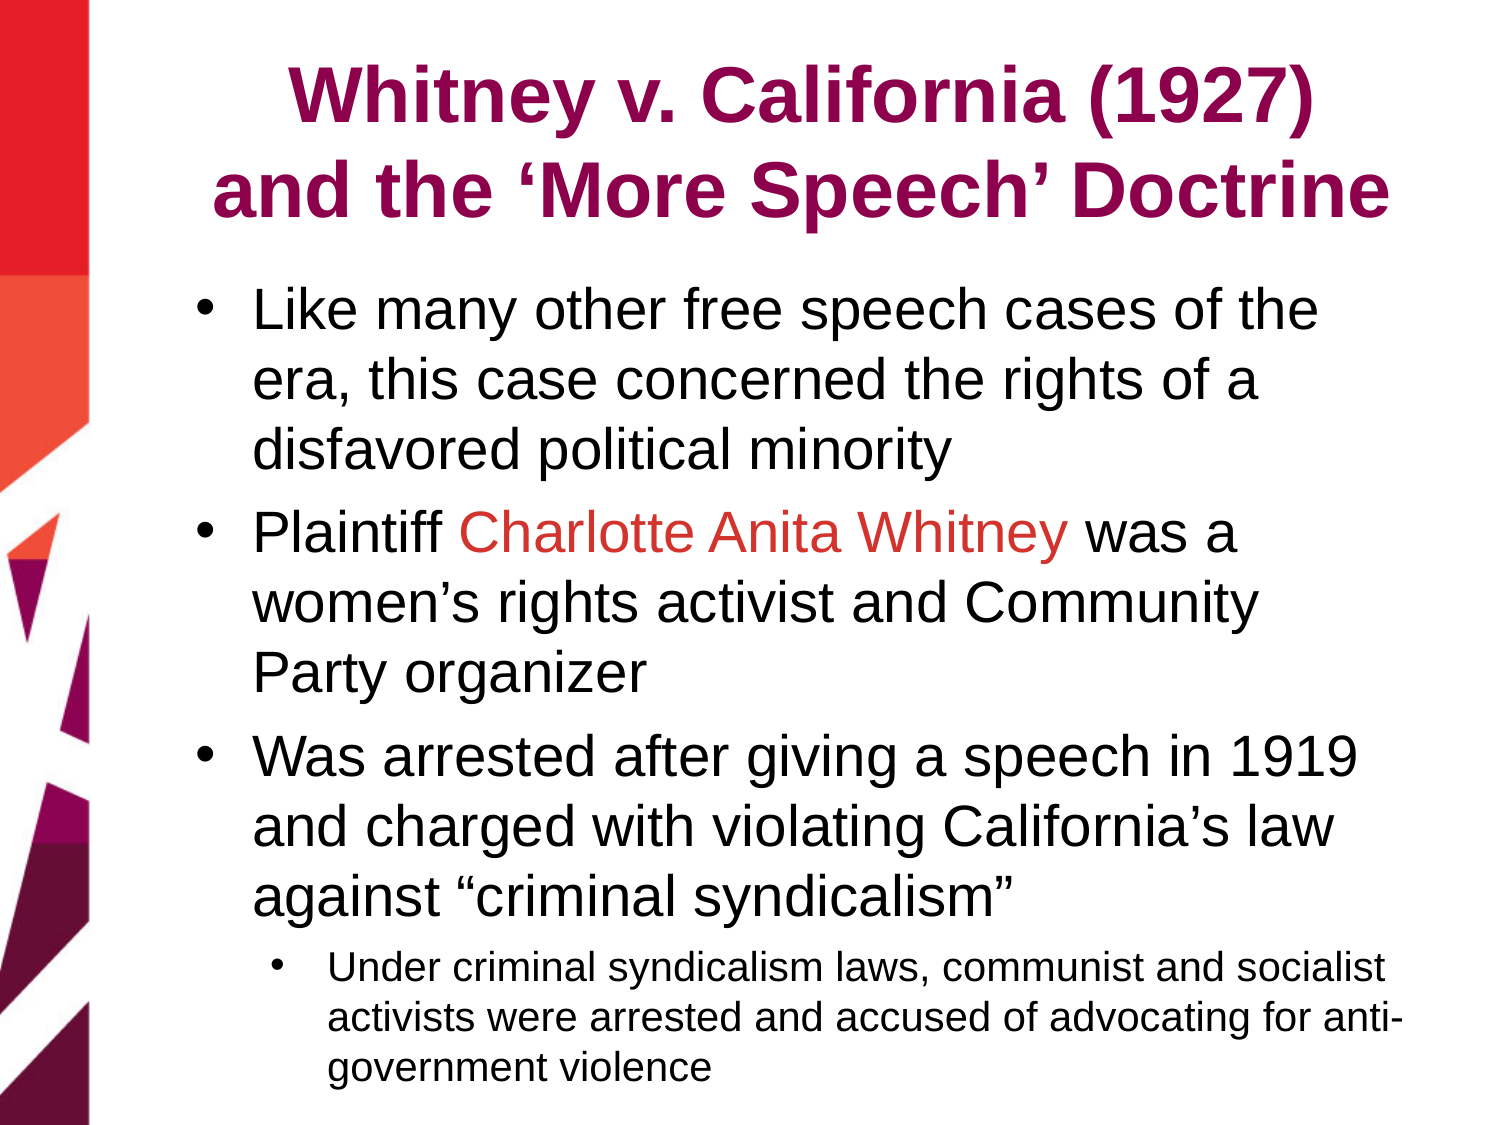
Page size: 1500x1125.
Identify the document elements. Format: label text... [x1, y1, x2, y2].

picture [0, 0, 91, 1125]
title Whitney v. California (1927) and the ‘More Speech’ Doctrine [180, 45, 1425, 233]
list Like many other free speech cases of the era, this case concerned the rights of a disfavored political minority Plaintiff Charlotte Anita Whitney was a women’s rights activist and Community Party organizer Was arrested after giving a speech in 1919 and charged with violating California’s law against “criminal syndicalism” Under criminal syndicalism laws, communist and socialist activists were arrested and accused of advocating for anti-government violence [180, 256, 1425, 999]
